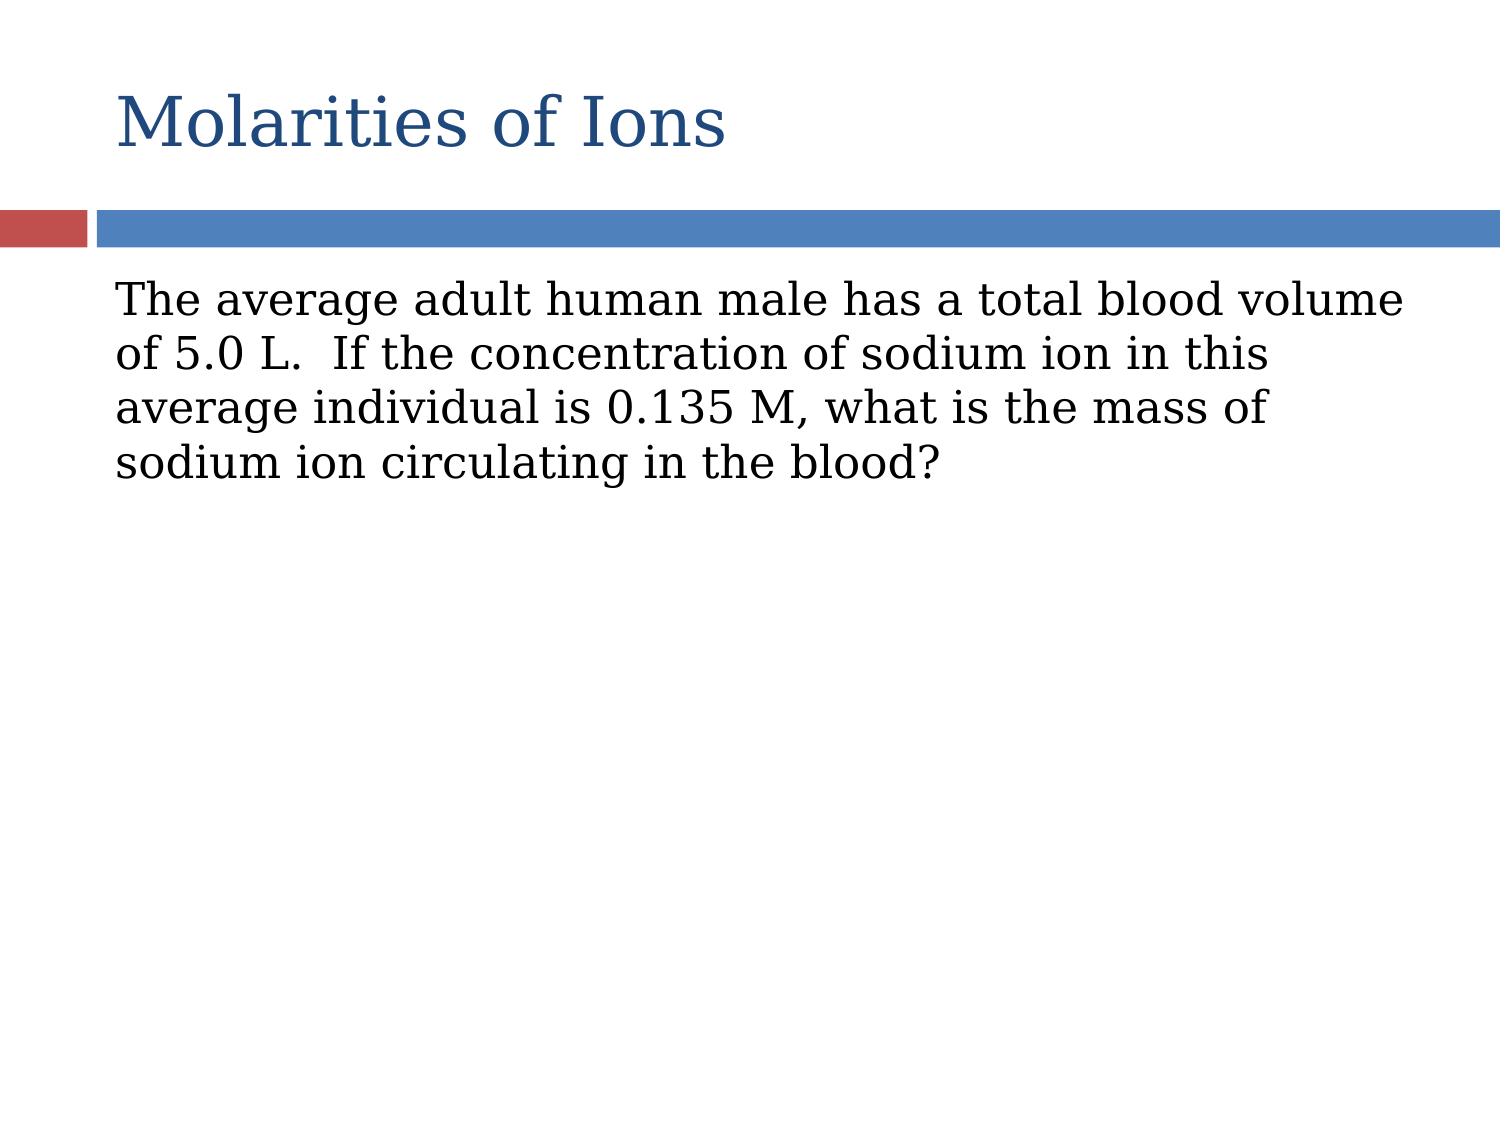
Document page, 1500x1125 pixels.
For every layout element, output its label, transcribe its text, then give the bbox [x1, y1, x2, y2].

list The average adult human male has a total blood volume of 5.0 L. If the concentration of sodium ion in this average individual is 0.135 M, what is the mass of sodium ion circulating in the blood? [100, 262, 1438, 1000]
title Molarities of Ions [100, 37, 1438, 200]
